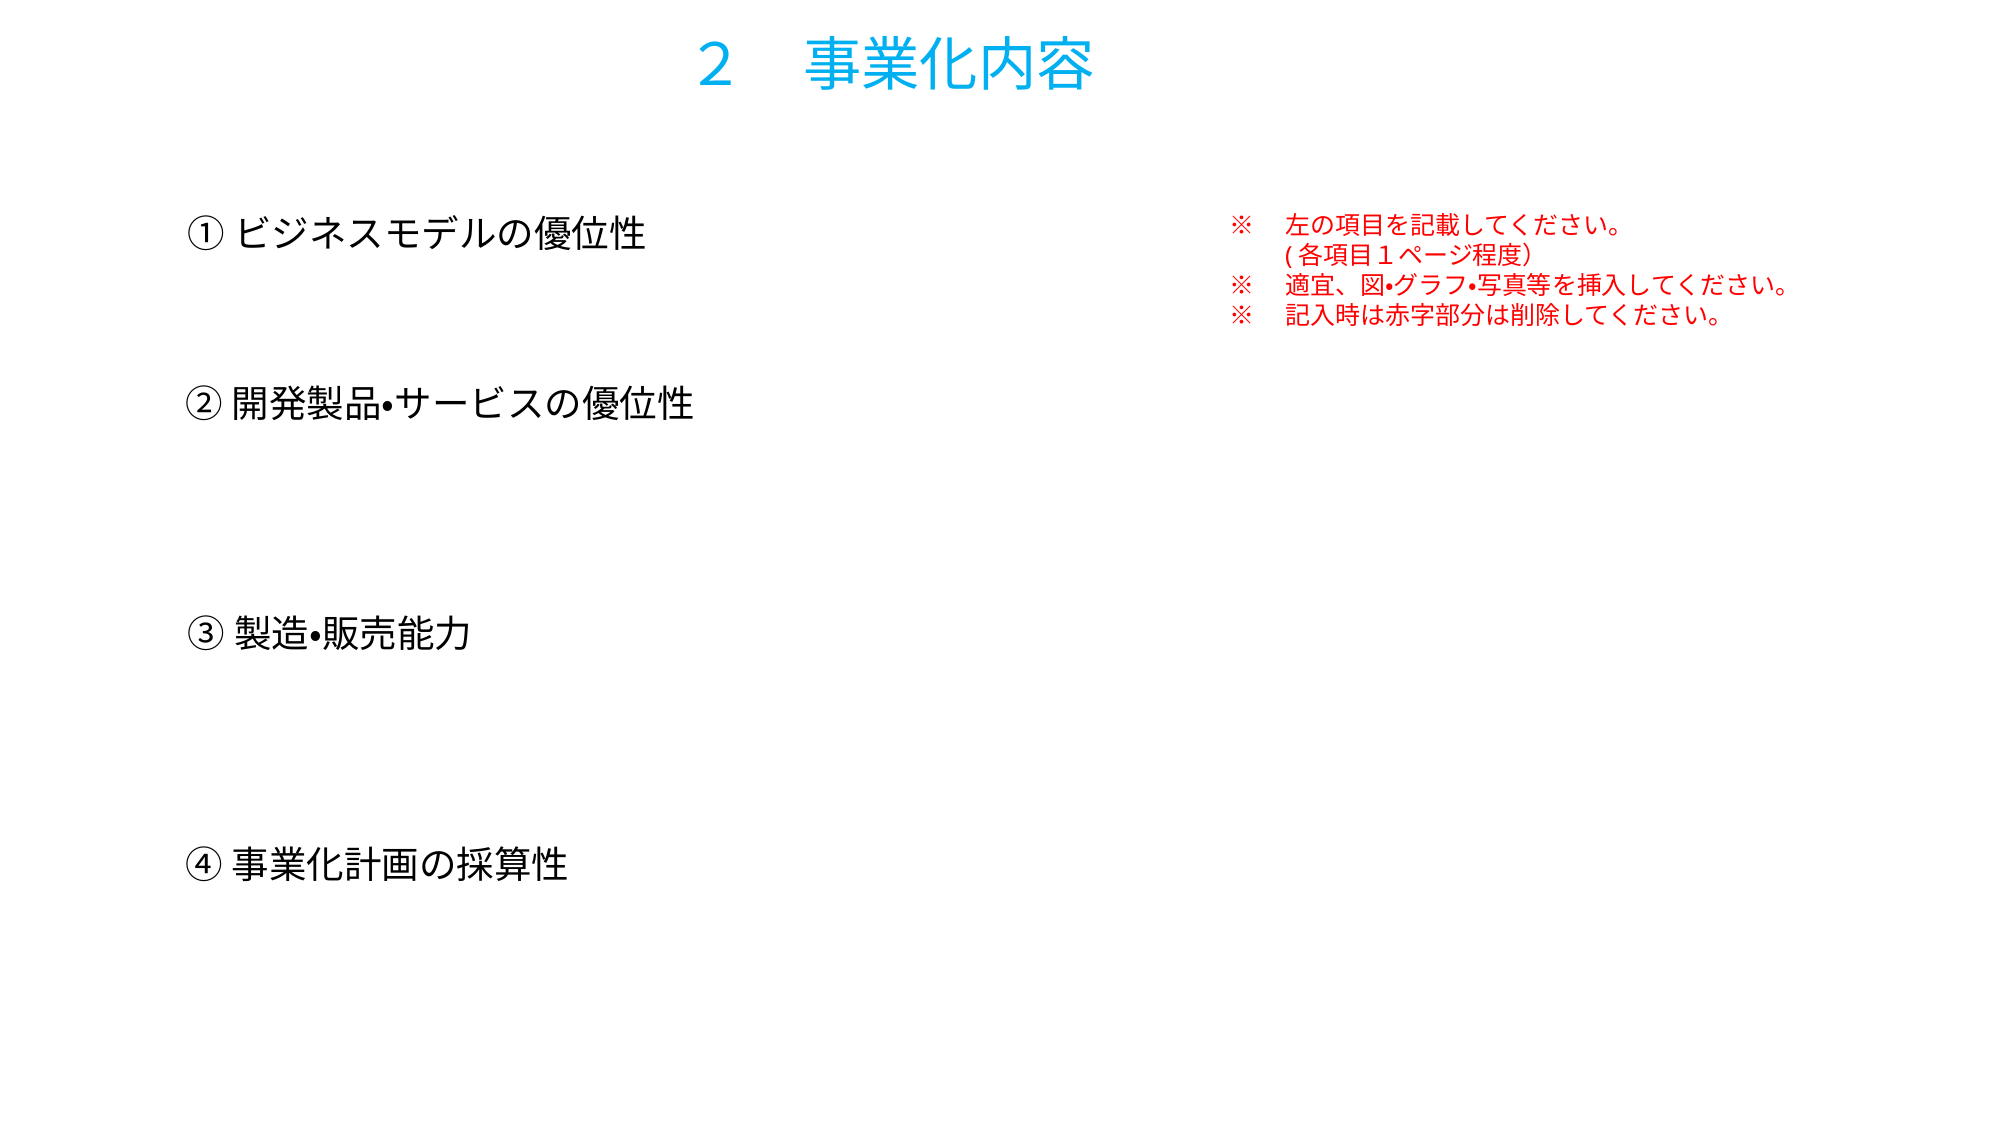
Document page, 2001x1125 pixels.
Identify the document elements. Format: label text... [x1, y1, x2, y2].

text_box ２ 事業化内容 [340, 16, 1441, 107]
text_box ②開発製品・サービスの優位性 [170, 372, 921, 433]
text_box ※ 左の項目を記載してください。 (各項目１ページ程度） ※ 適宜、図・グラフ・写真等を挿入してください。 ※ 記入時は赤字部分は削除してください。 [1214, 202, 1850, 367]
text_box ④事業化計画の採算性 [170, 833, 921, 893]
text_box ①ビジネスモデルの優位性 [173, 202, 924, 263]
text_box ③製造・販売能力 [173, 602, 924, 663]
